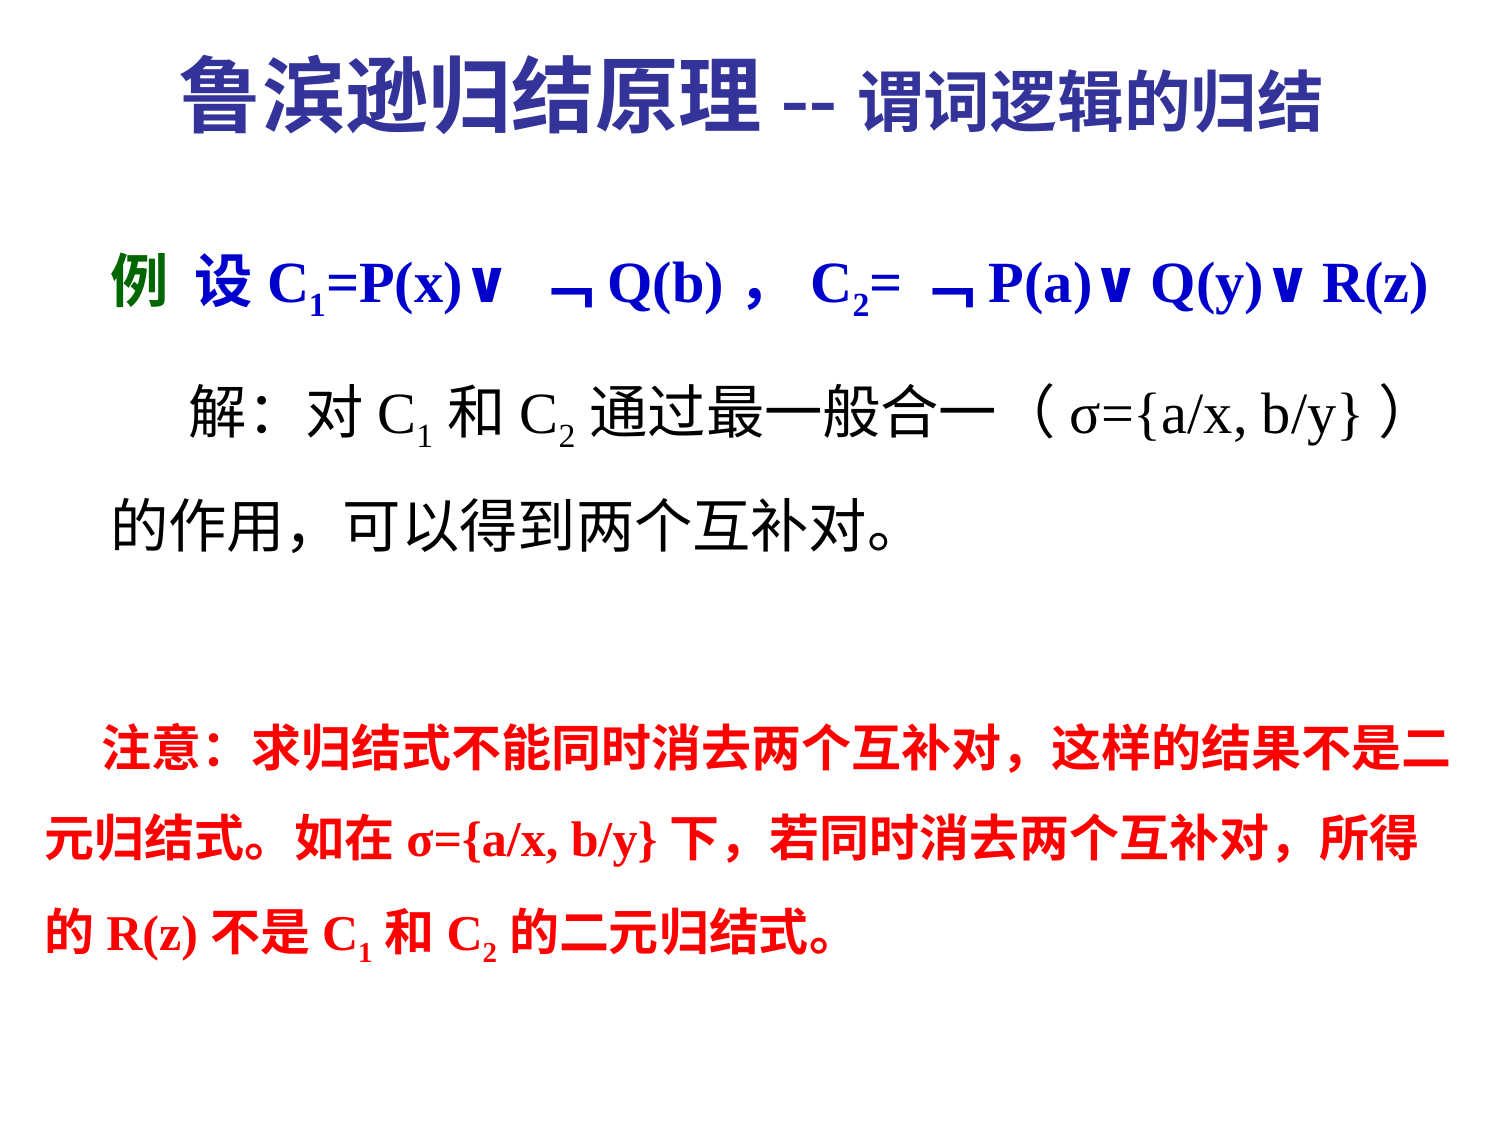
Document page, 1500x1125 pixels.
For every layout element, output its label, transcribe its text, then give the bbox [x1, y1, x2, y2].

list 例 设C1=P(x)∨﹁Q(b)，C2=﹁P(a)∨Q(y)∨R(z) 解：对C1和C2通过最一般合一（σ={a/x, b/y}）的作用，可以得到两个互补对。 注意：求归结式不能同时消去两个互补对，这样的结果不是二元归结式。如在σ={a/x, b/y}下，若同时消去两个互补对，所得的R(z)不是C1和C2的二元归结式。 [29, 196, 1471, 1094]
text_box 鲁滨逊归结原理--谓词逻辑的归结 [76, 19, 1427, 168]
